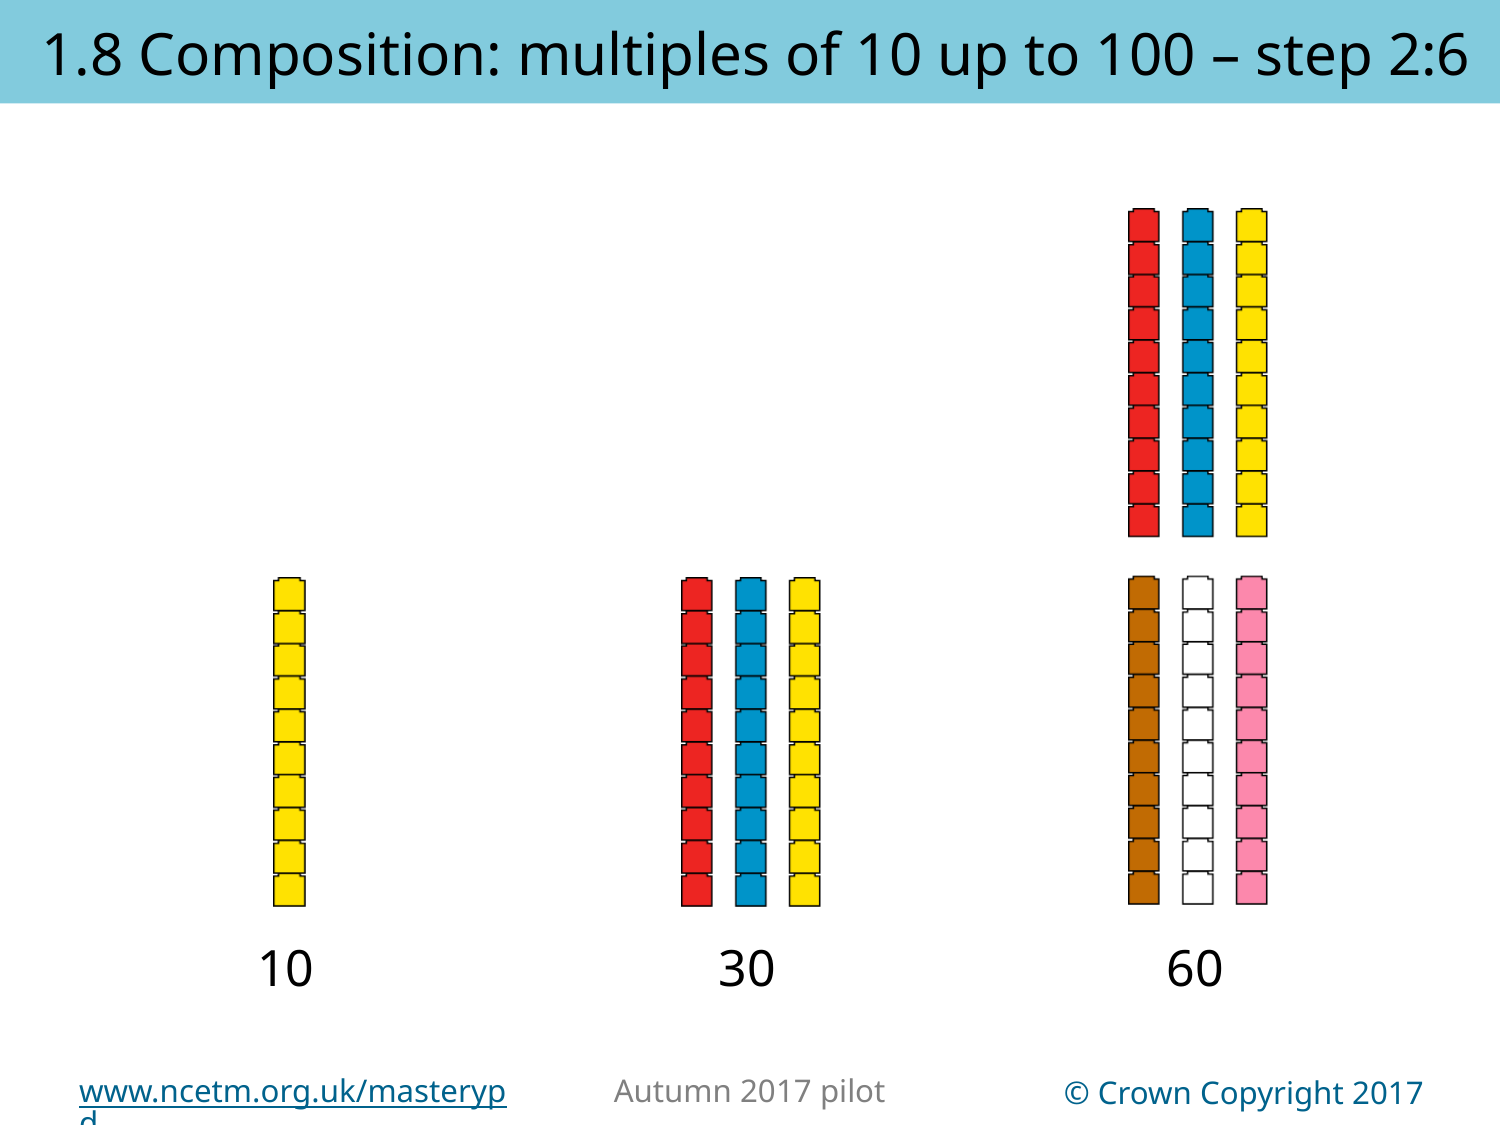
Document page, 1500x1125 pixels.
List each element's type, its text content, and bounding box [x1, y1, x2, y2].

text_box 60 [1151, 928, 1247, 1004]
list 1.8 Composition: multiples of 10 up to 100 – step 2:6 [0, 0, 1500, 104]
picture [273, 576, 306, 907]
text_box 10 [242, 928, 337, 1004]
picture [1127, 207, 1268, 905]
picture [681, 576, 822, 907]
text_box 30 [703, 928, 799, 1004]
